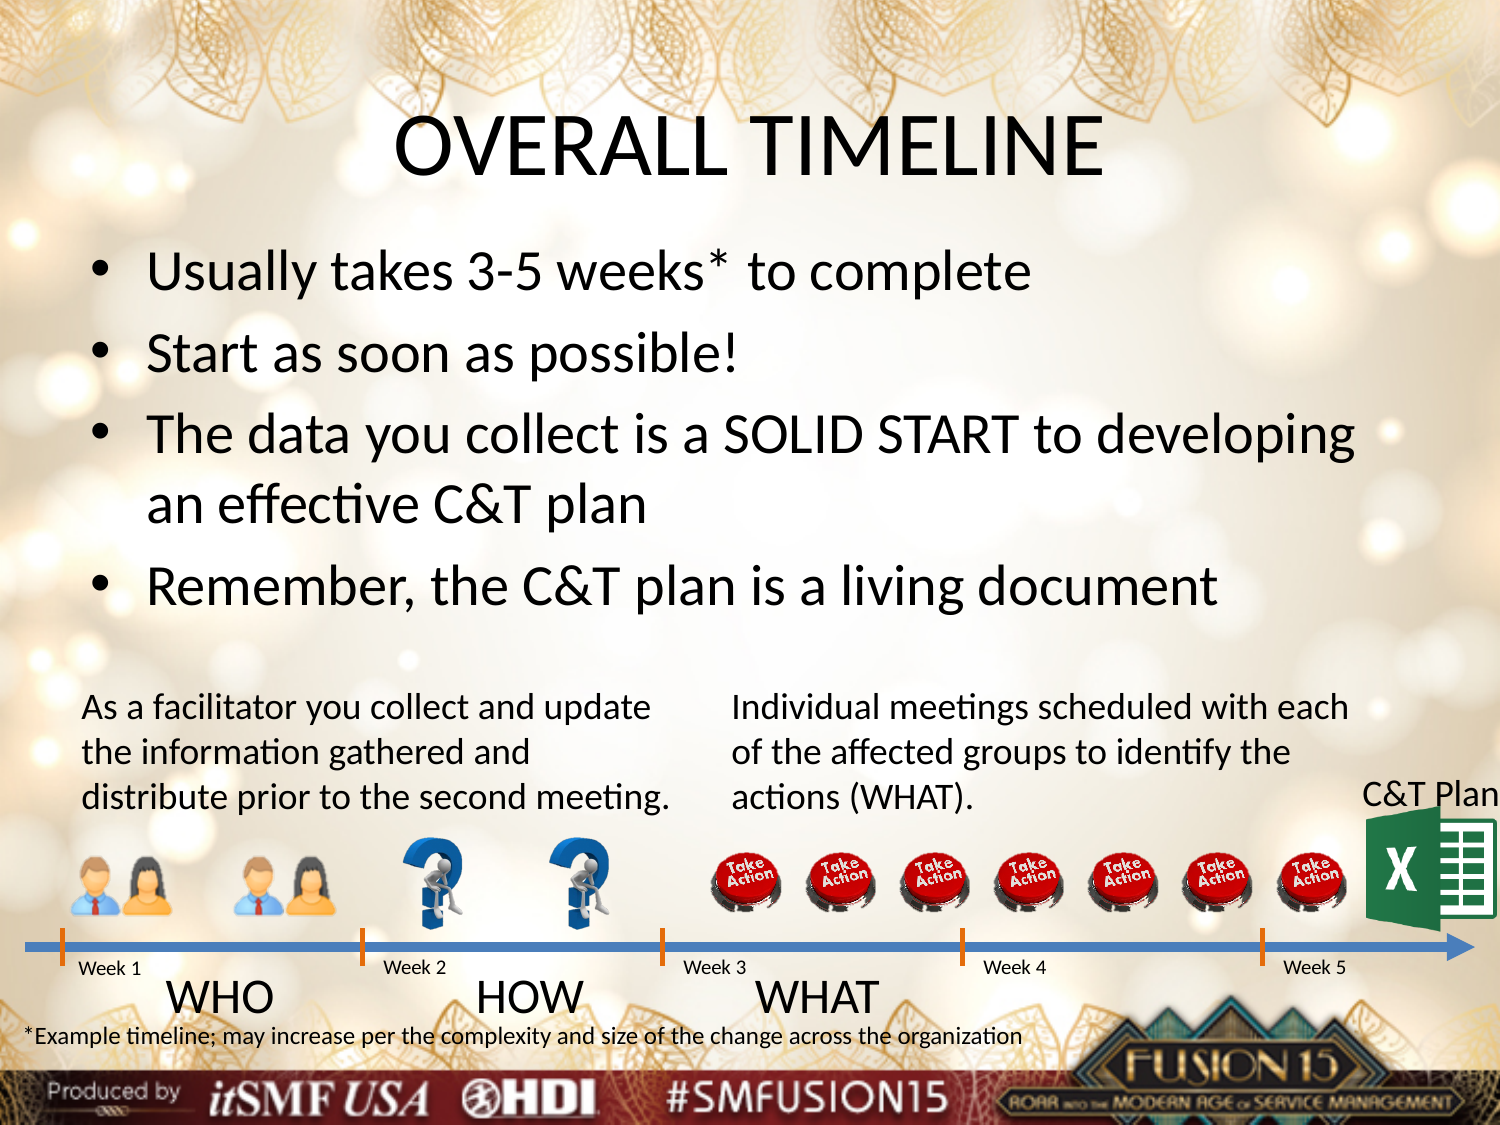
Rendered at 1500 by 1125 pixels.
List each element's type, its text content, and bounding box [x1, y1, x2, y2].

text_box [24, 674, 1500, 1032]
list Usually takes 3-5 weeks* to complete Start as soon as possible! The data you collect is a SOLID START to developing an effective C&T plan Remember, the C&T plan is a living document [75, 224, 1425, 635]
text_box *Example timeline; may increase per the complexity and size of the change across the organization [7, 1012, 1063, 1057]
picture [0, 0, 1500, 1125]
title OVERALL TIMELINE [75, 45, 1425, 224]
